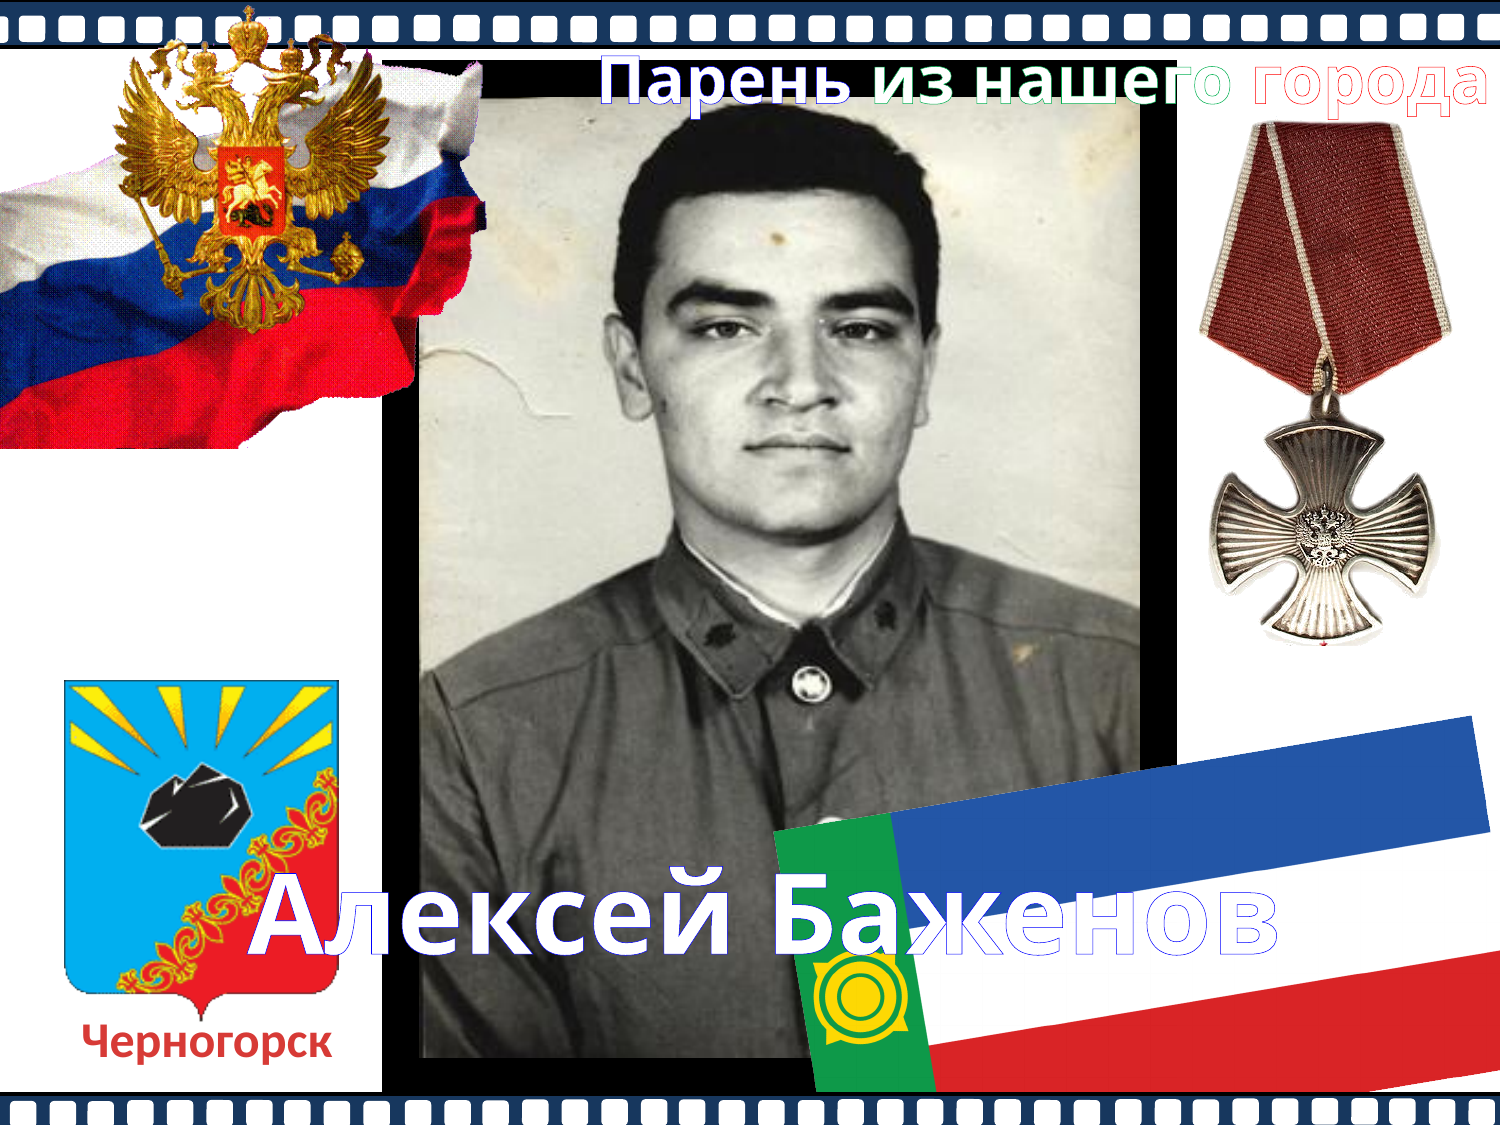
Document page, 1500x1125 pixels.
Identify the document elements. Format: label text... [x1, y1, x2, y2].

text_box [64, 680, 349, 1076]
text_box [492, 0, 1500, 48]
text_box Парень из нашего города [495, 59, 1500, 125]
text_box Алексей Баженов [354, 834, 413, 985]
picture [0, 0, 1500, 1093]
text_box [0, 1093, 1500, 1125]
picture [1165, 101, 1500, 646]
